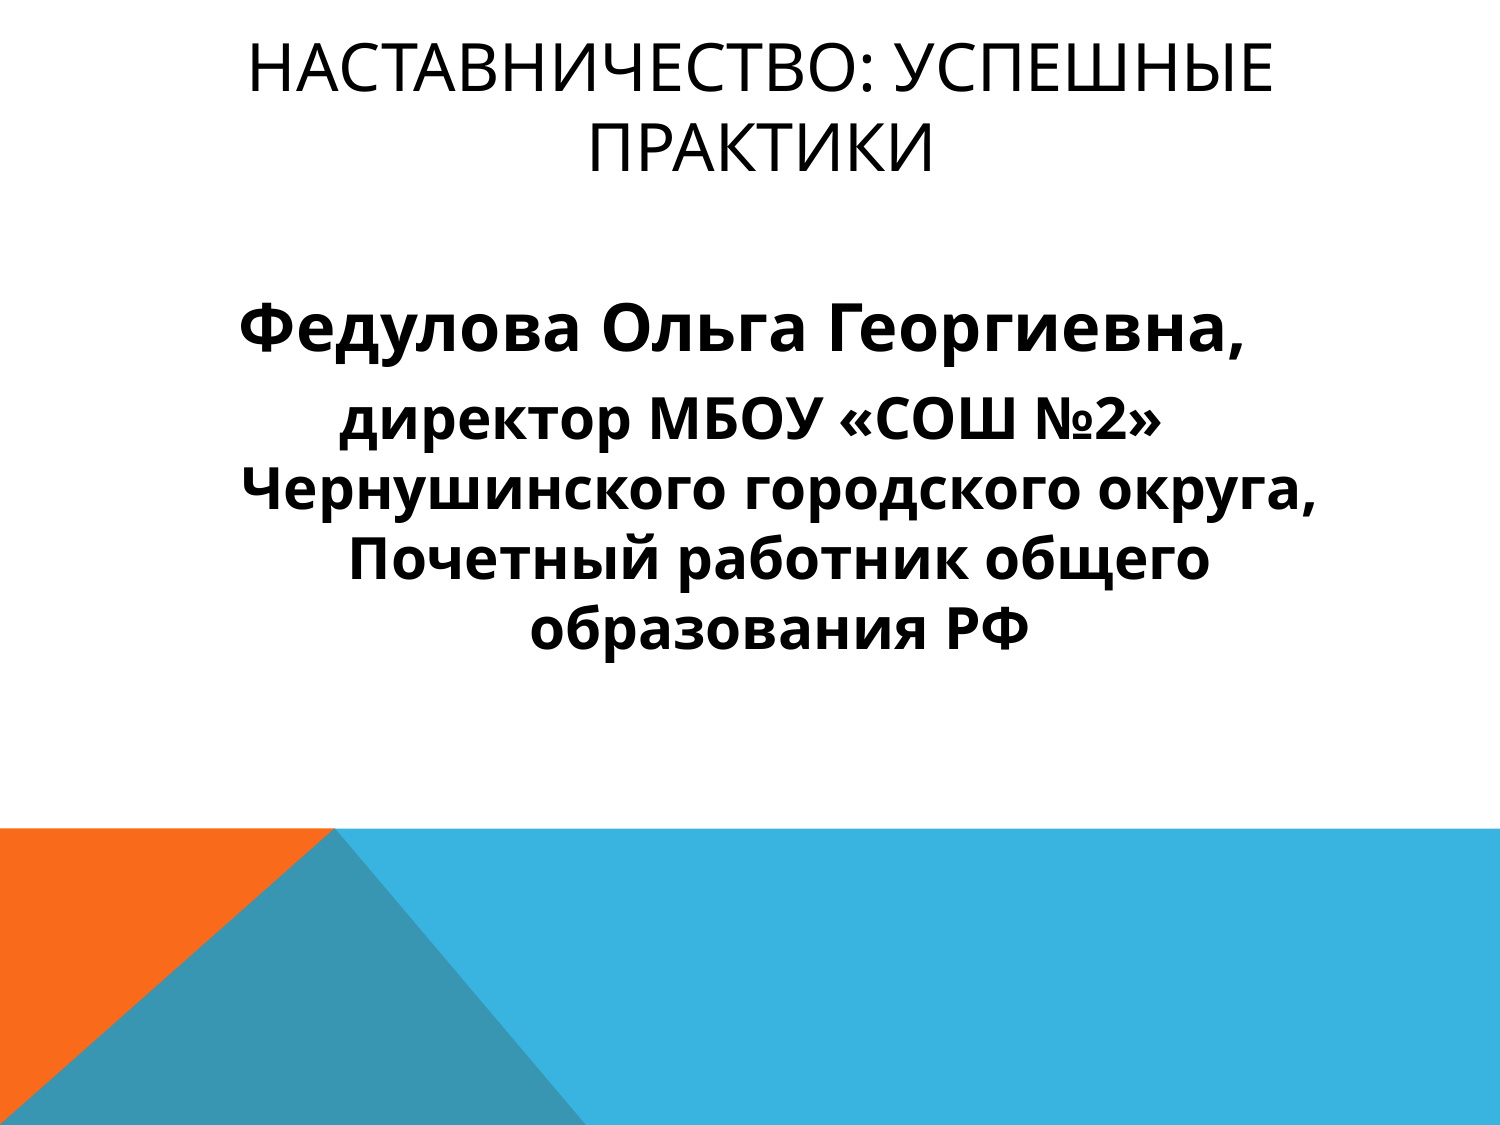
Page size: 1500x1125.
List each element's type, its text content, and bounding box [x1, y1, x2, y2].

list Федулова Ольга Георгиевна, директор МБОУ «СОШ №2» Чернушинского городского округа, Почетный работник общего образования РФ [135, 180, 1369, 768]
title Наставничество: успешные практики [76, 60, 1447, 150]
